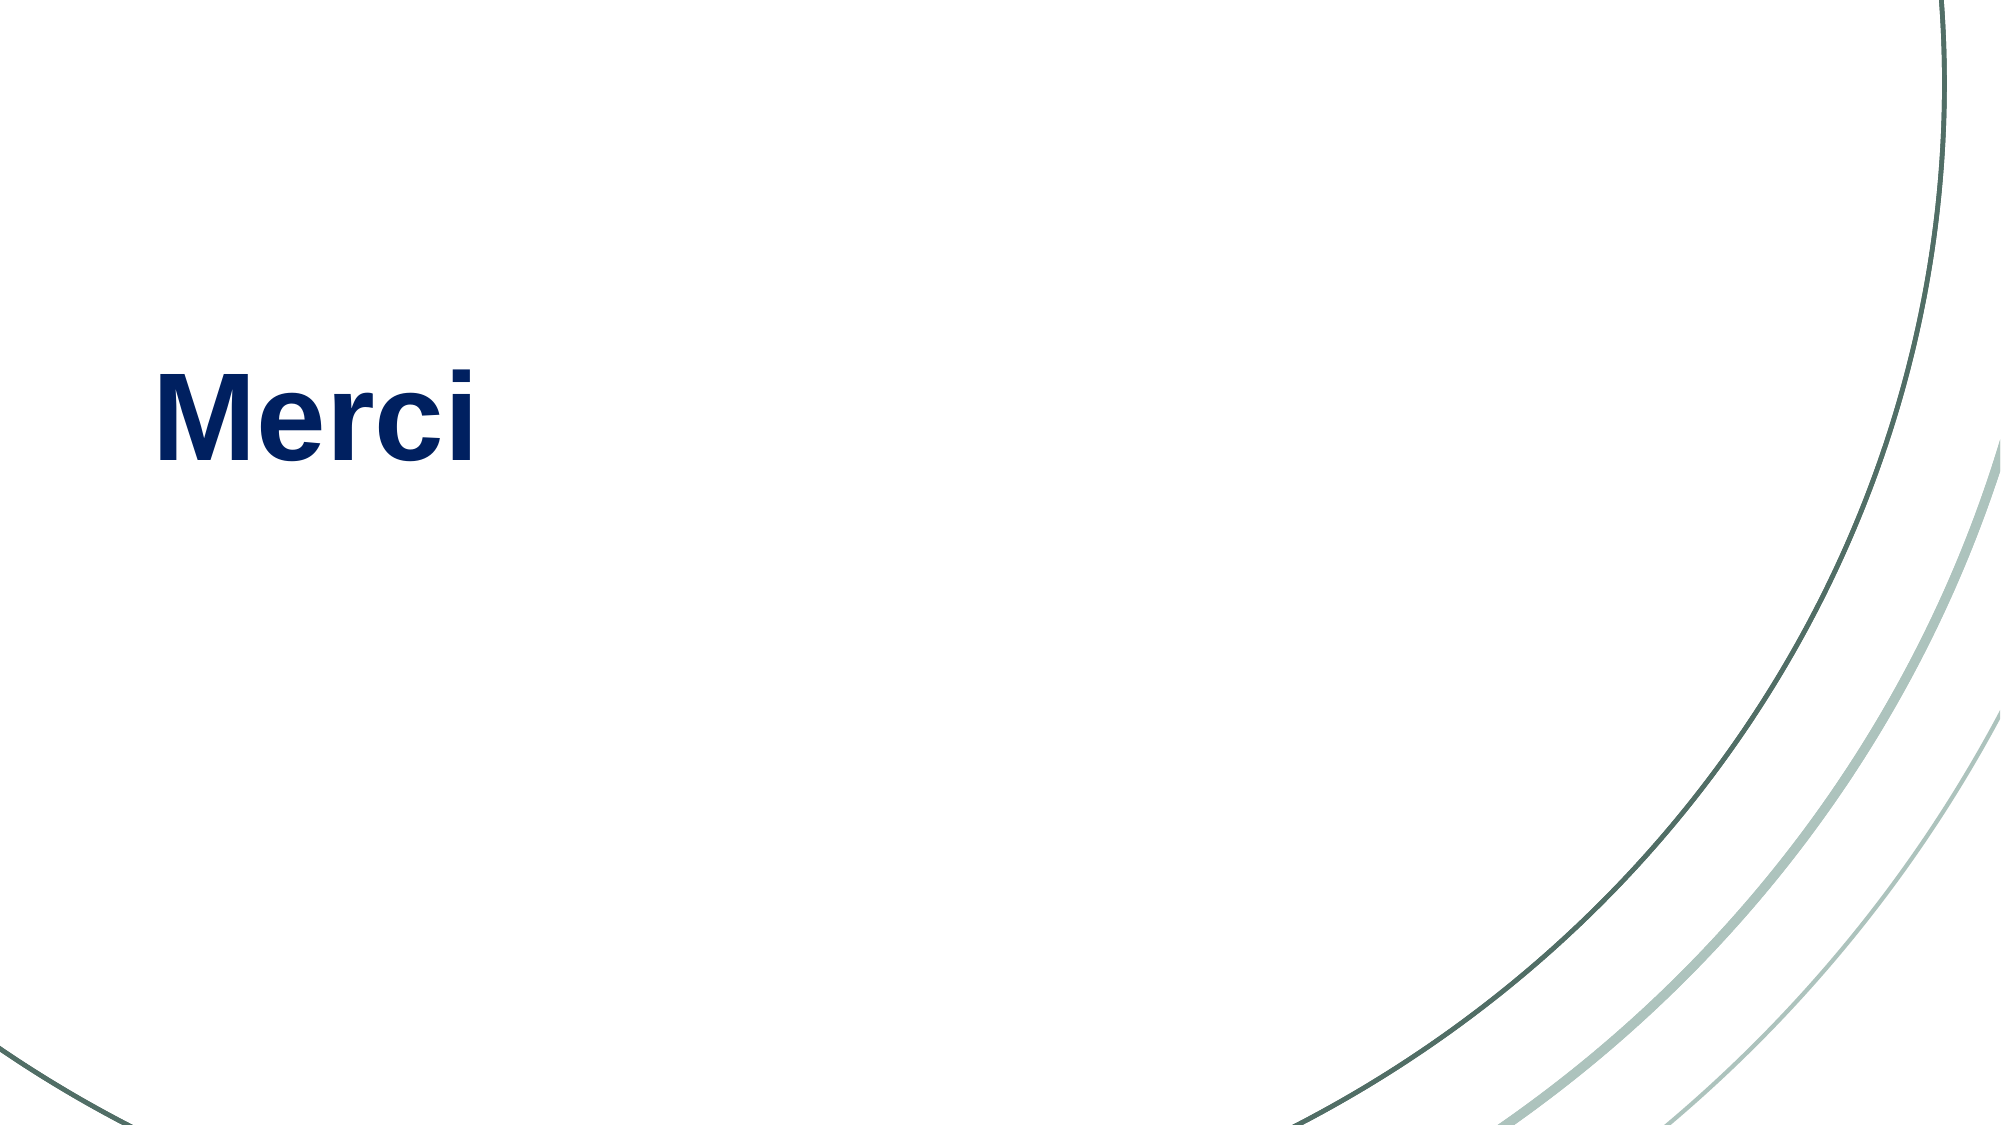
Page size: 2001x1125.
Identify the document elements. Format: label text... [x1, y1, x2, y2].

title Merci [137, 311, 1863, 529]
